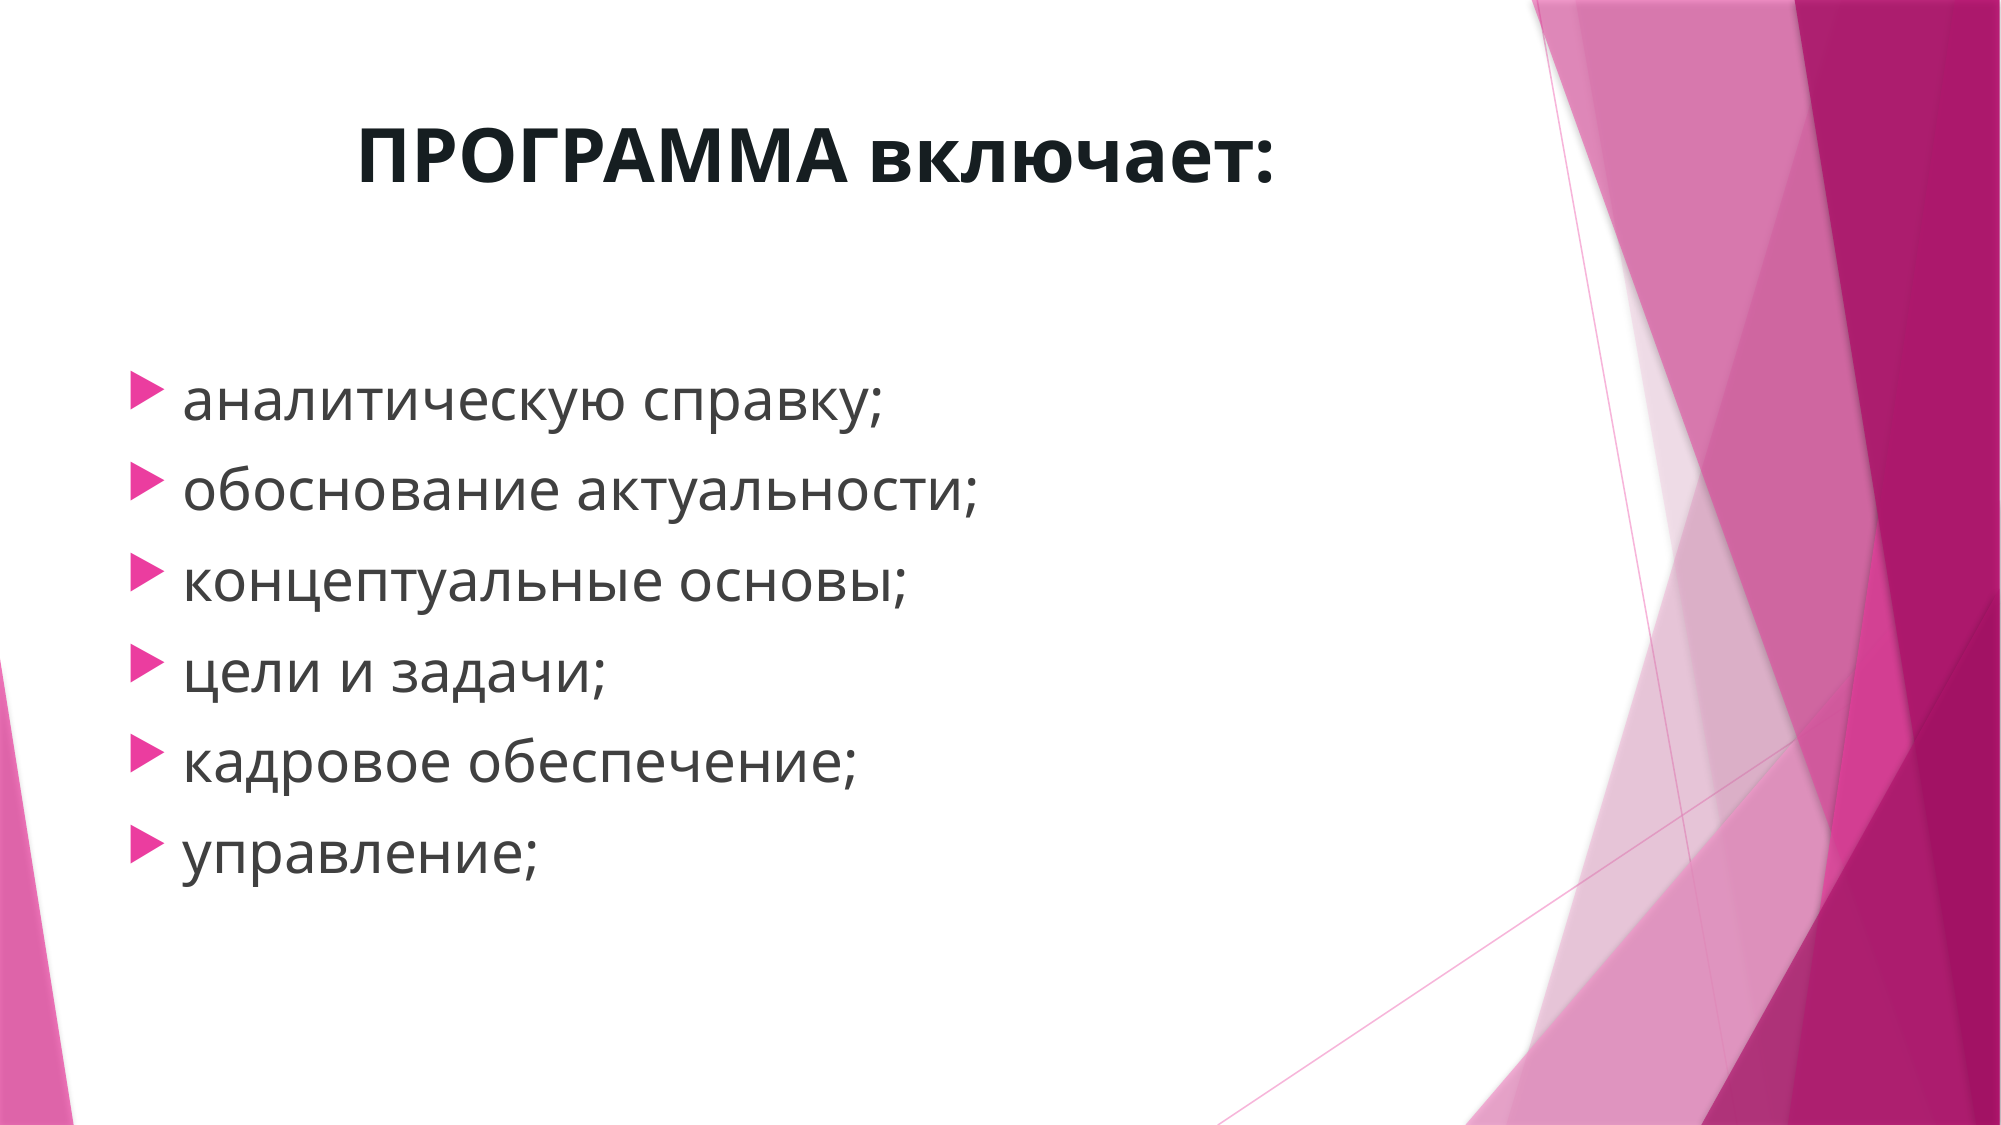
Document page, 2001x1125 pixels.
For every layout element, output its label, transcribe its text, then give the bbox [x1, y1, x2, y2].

list аналитическую справку; обоснование актуальности; концептуальные основы; цели и задачи; кадровое обеспечение; управление; [110, 354, 1522, 992]
title ПРОГРАММА включает: [110, 99, 1522, 317]
